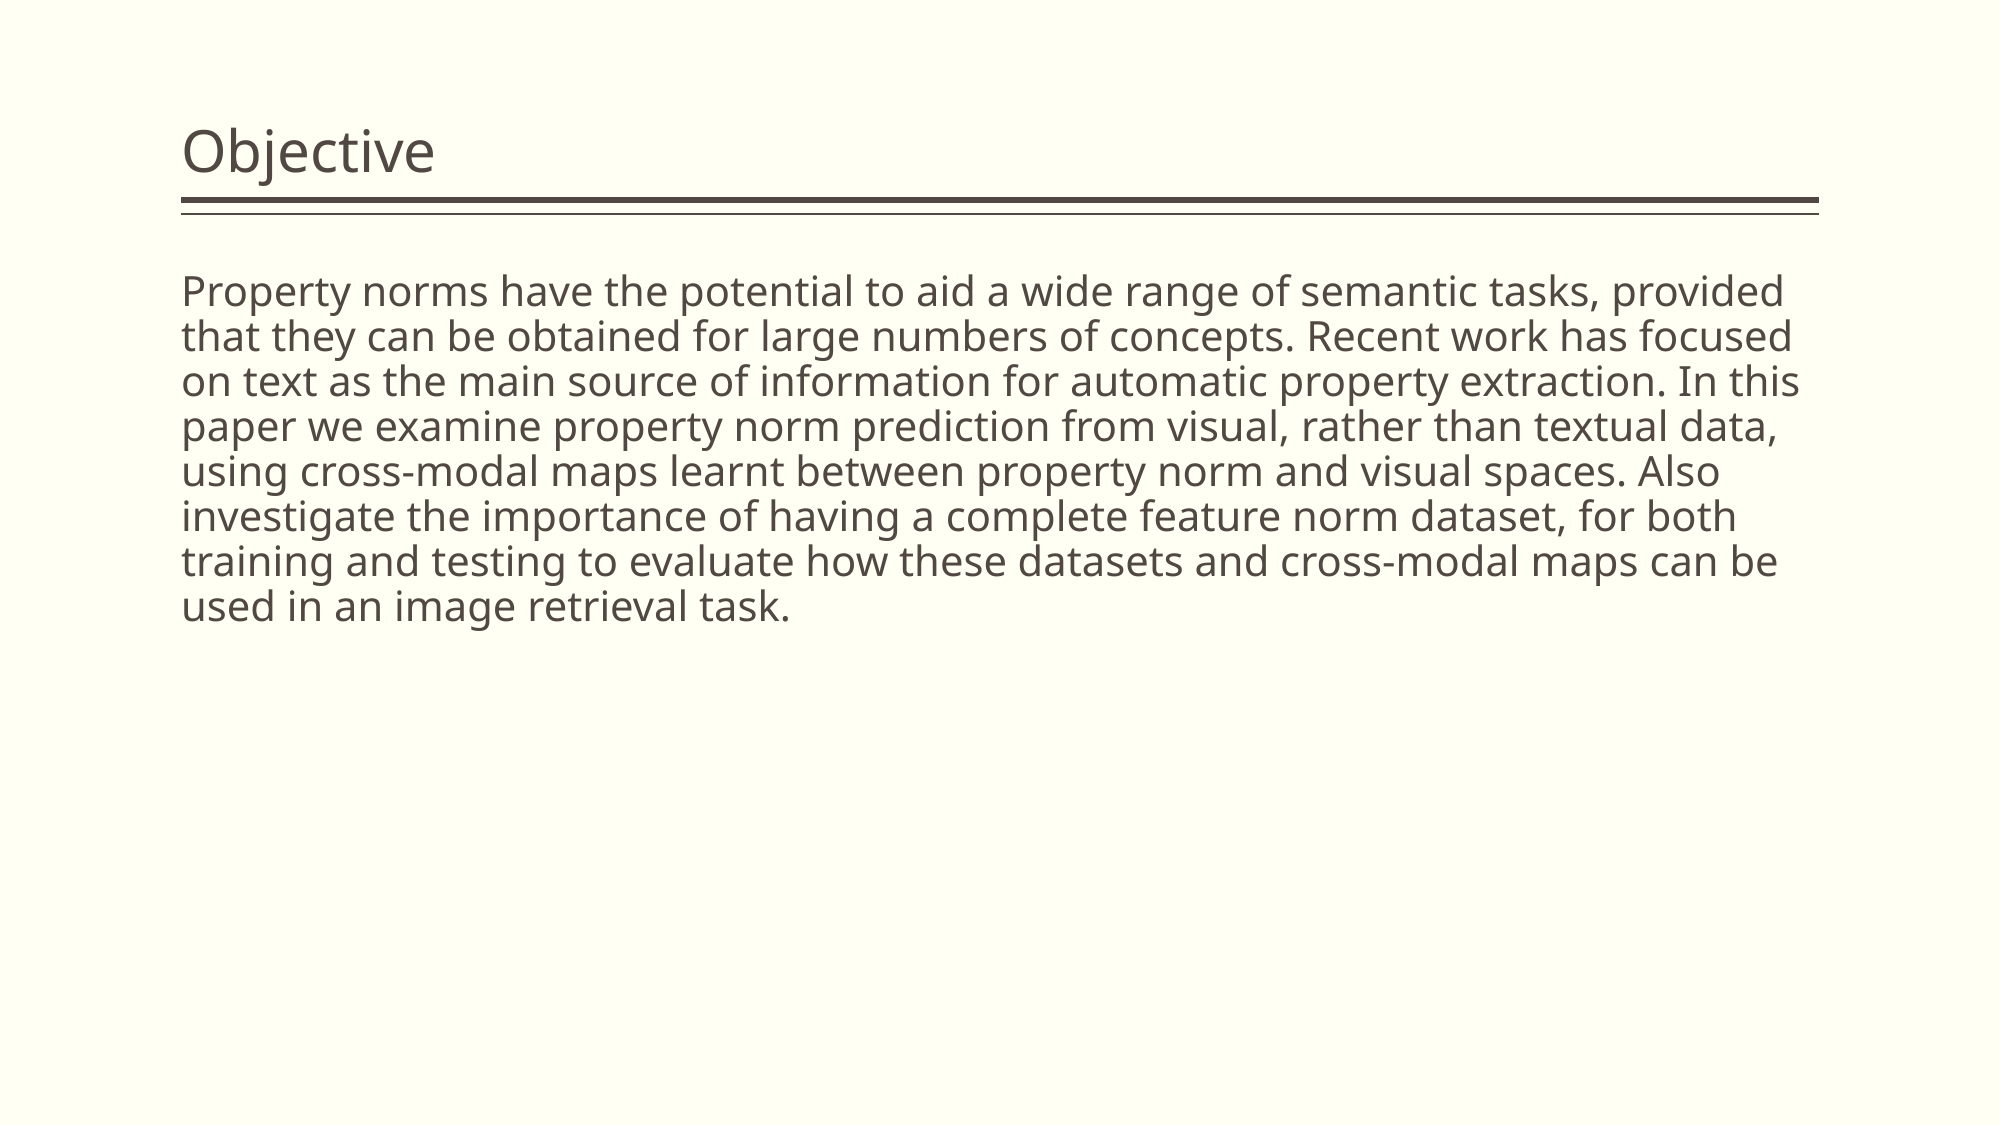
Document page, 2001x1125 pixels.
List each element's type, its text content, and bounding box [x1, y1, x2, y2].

list Property norms have the potential to aid a wide range of semantic tasks, provided that they can be obtained for large numbers of concepts. Recent work has focused on text as the main source of information for automatic property extraction. In this paper we examine property norm prediction from visual, rather than textual data, using cross-modal maps learnt between property norm and visual spaces. Also investigate the importance of having a complete feature norm dataset, for both training and testing to evaluate how these datasets and cross-modal maps can be used in an image retrieval task. [181, 262, 1819, 1013]
title Objective [181, 12, 1819, 193]
